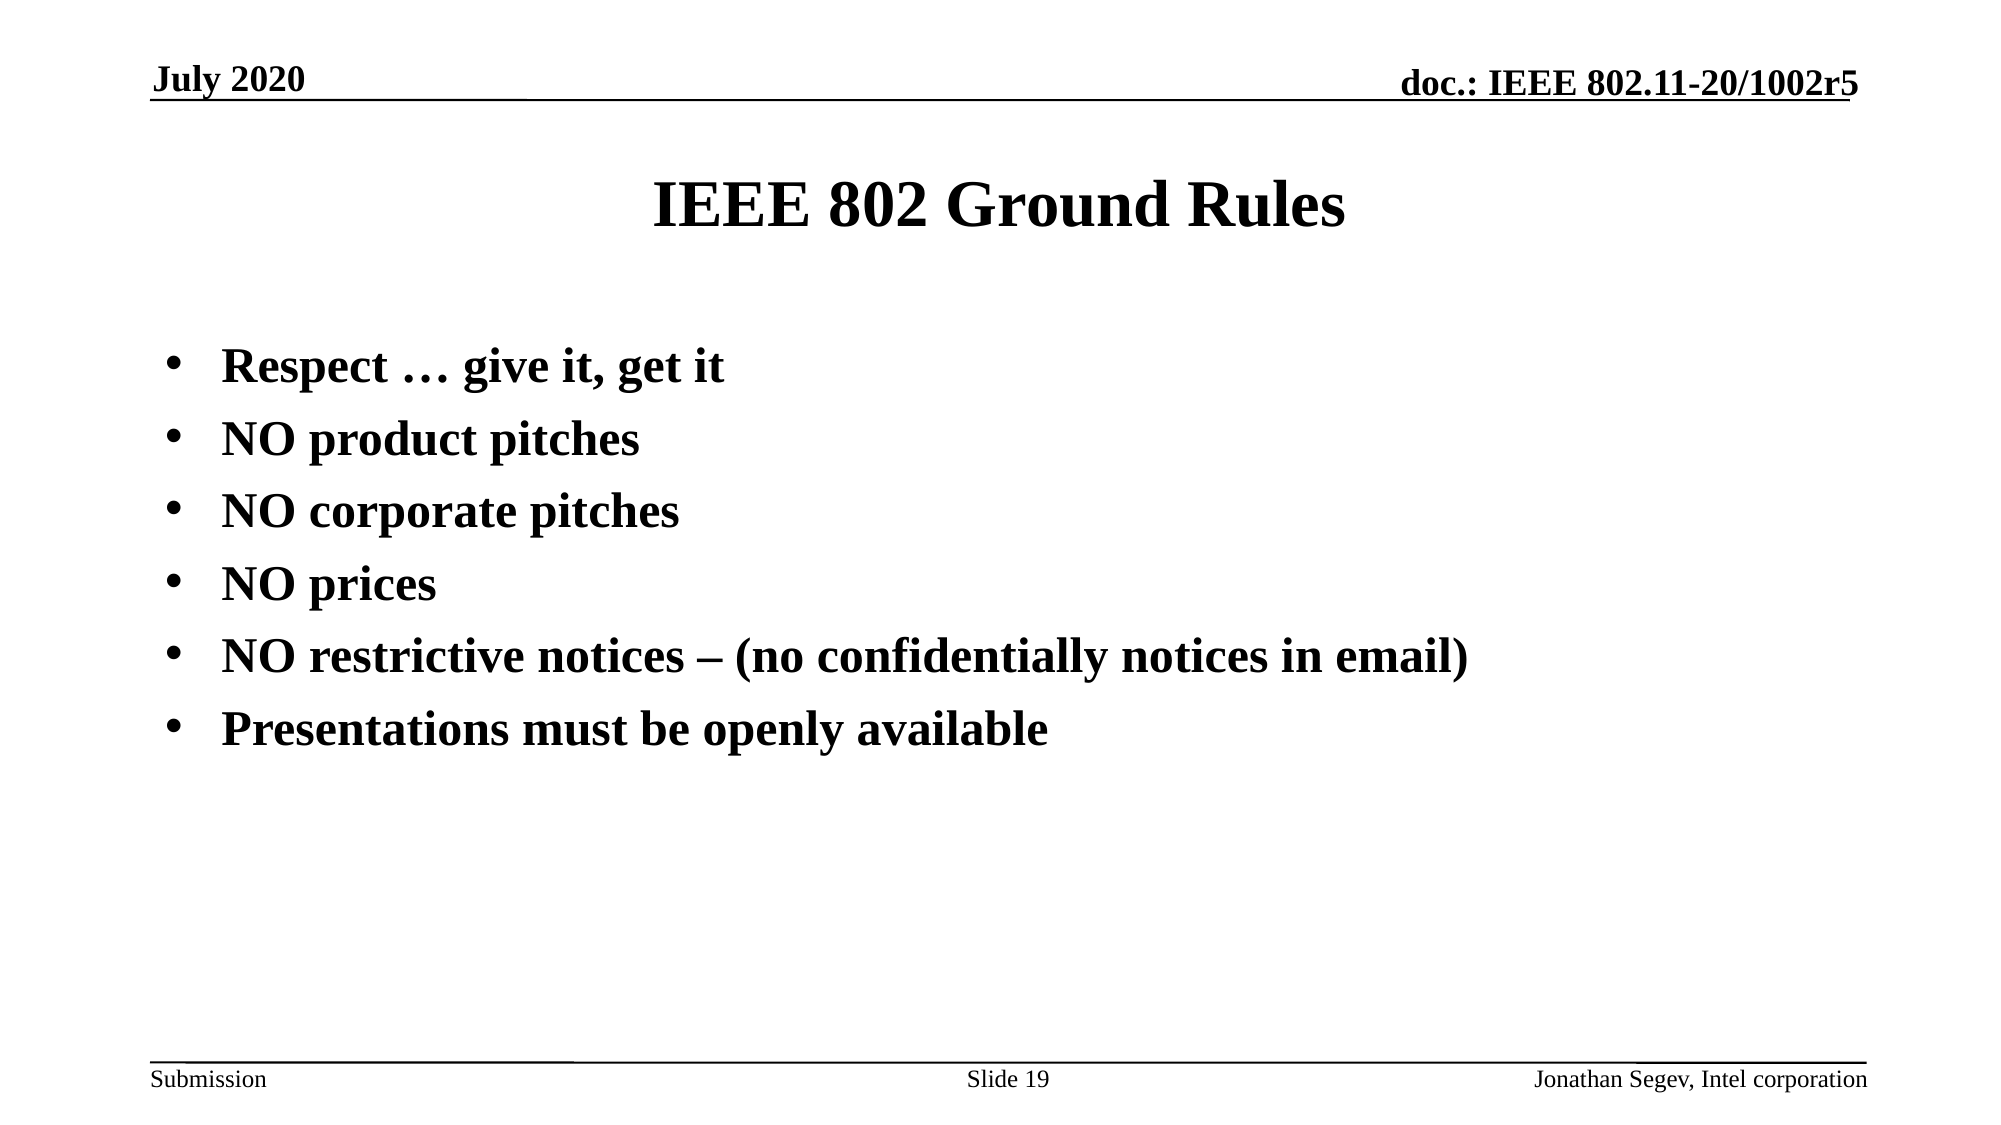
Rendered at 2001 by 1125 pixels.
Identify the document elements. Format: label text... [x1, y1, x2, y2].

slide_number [152, 54, 563, 100]
footer Jonathan Segev, Intel corporation [1171, 1061, 1869, 1093]
slide_number Slide 19 [950, 1061, 1067, 1123]
title IEEE 802 Ground Rules [149, 112, 1850, 288]
list Respect … give it, get it NO product pitches NO corporate pitches NO prices NO restrictive notices – (no confidentially notices in email) Presentations must be openly available [149, 324, 1850, 1000]
